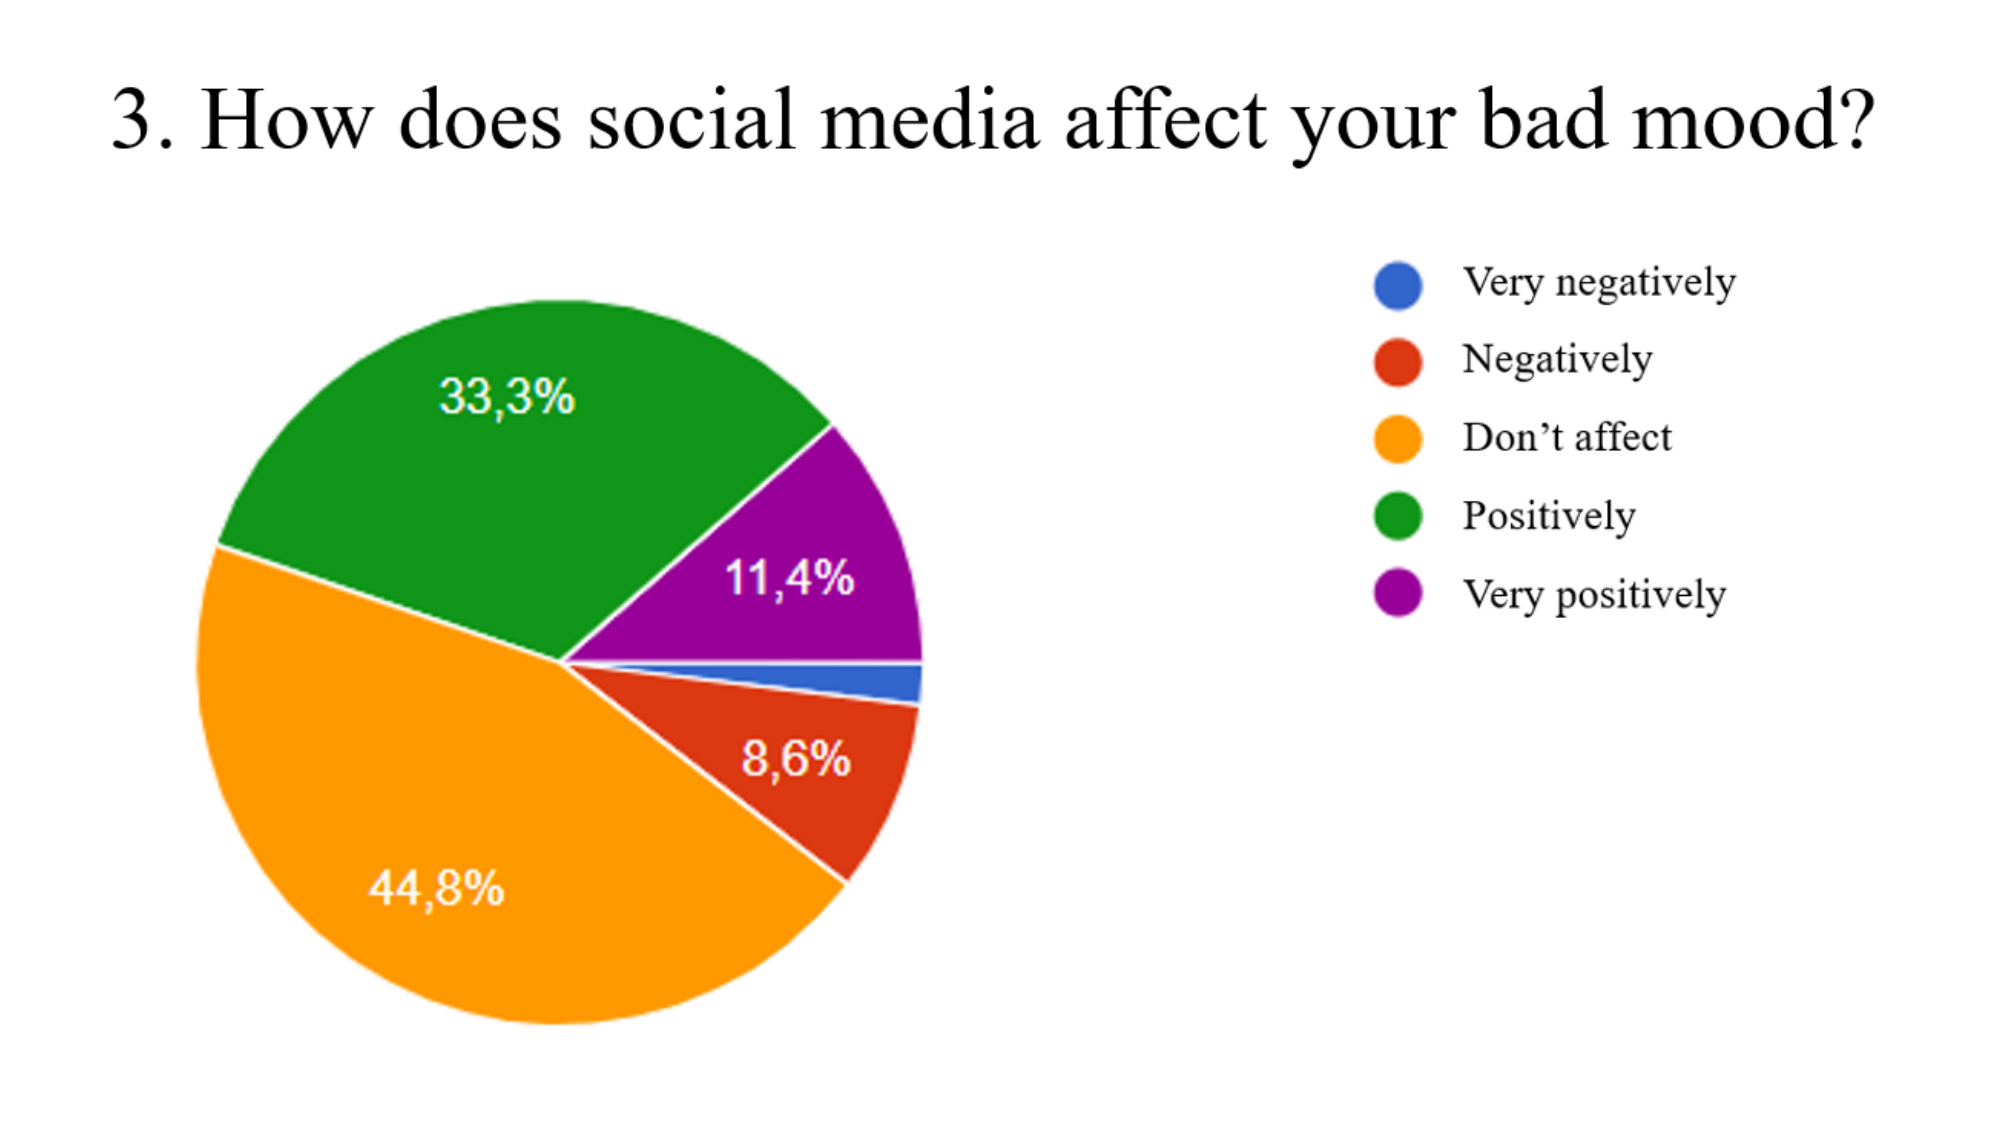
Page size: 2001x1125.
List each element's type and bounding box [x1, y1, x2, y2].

picture [82, 41, 1920, 1082]
